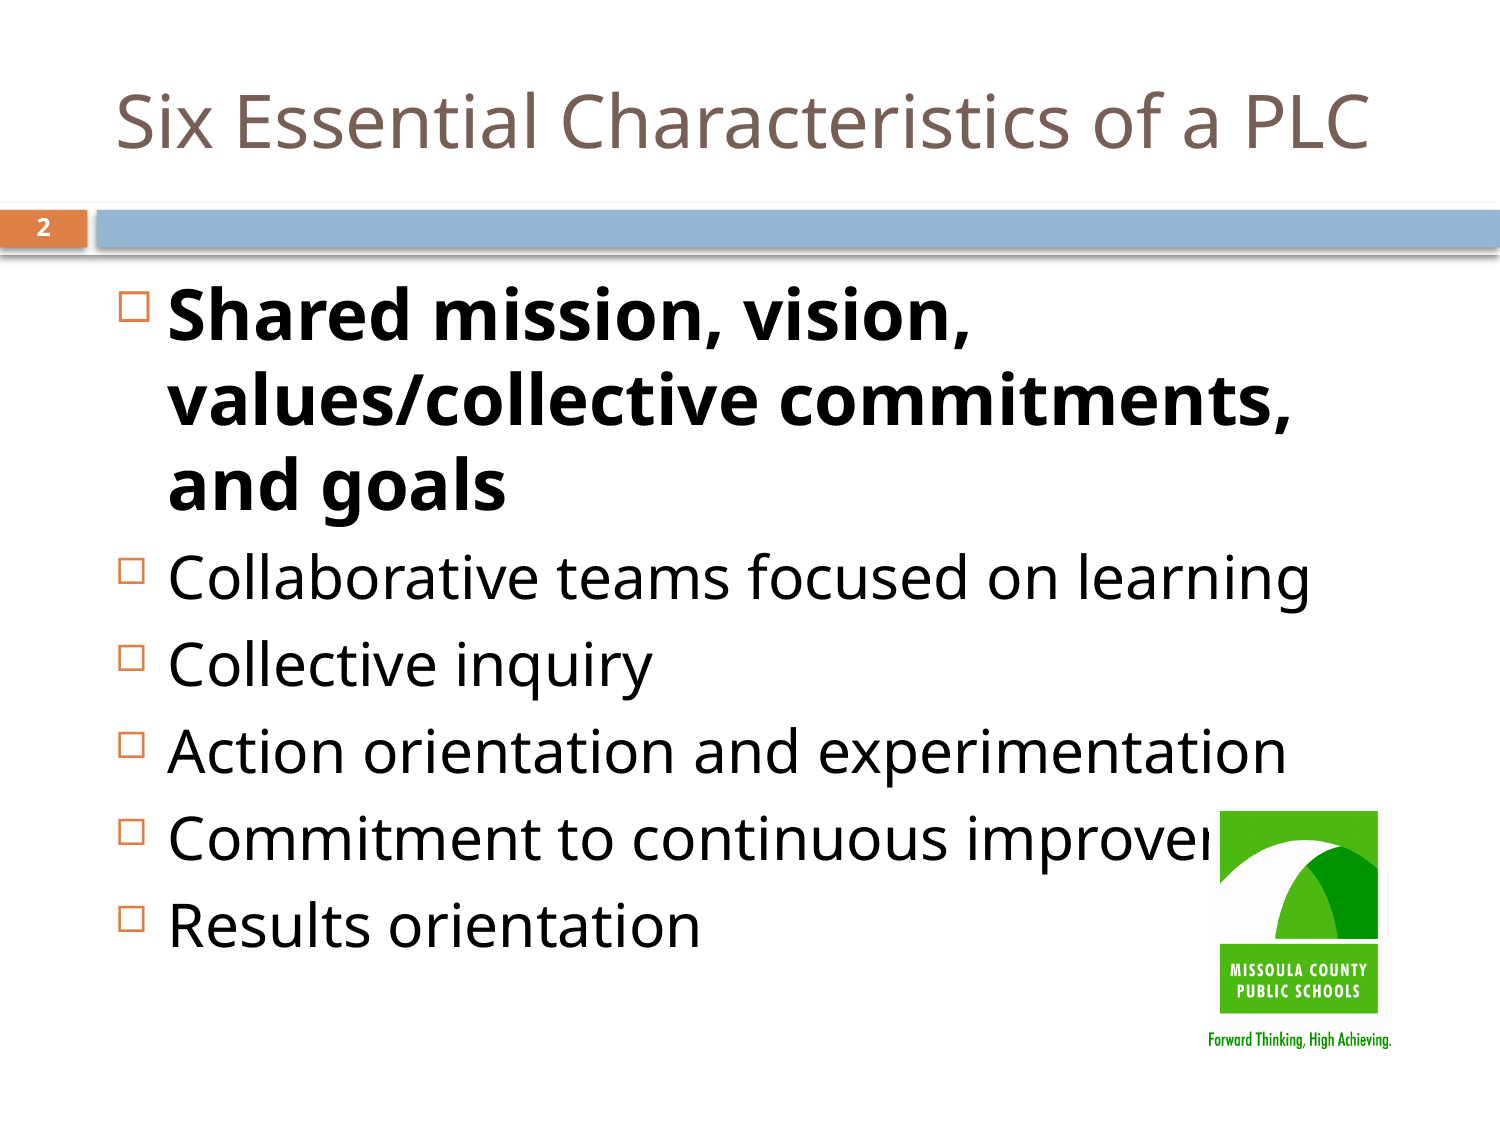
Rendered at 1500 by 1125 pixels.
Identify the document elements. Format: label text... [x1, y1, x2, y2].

list Shared mission, vision, values/collective commitments, and goals Collaborative teams focused on learning Collective inquiry Action orientation and experimentation Commitment to continuous improvement Results orientation [100, 262, 1439, 1001]
picture [1209, 810, 1391, 1050]
title Six Essential Characteristics of a PLC [100, 37, 1439, 201]
slide_number 2 [0, 208, 88, 249]
